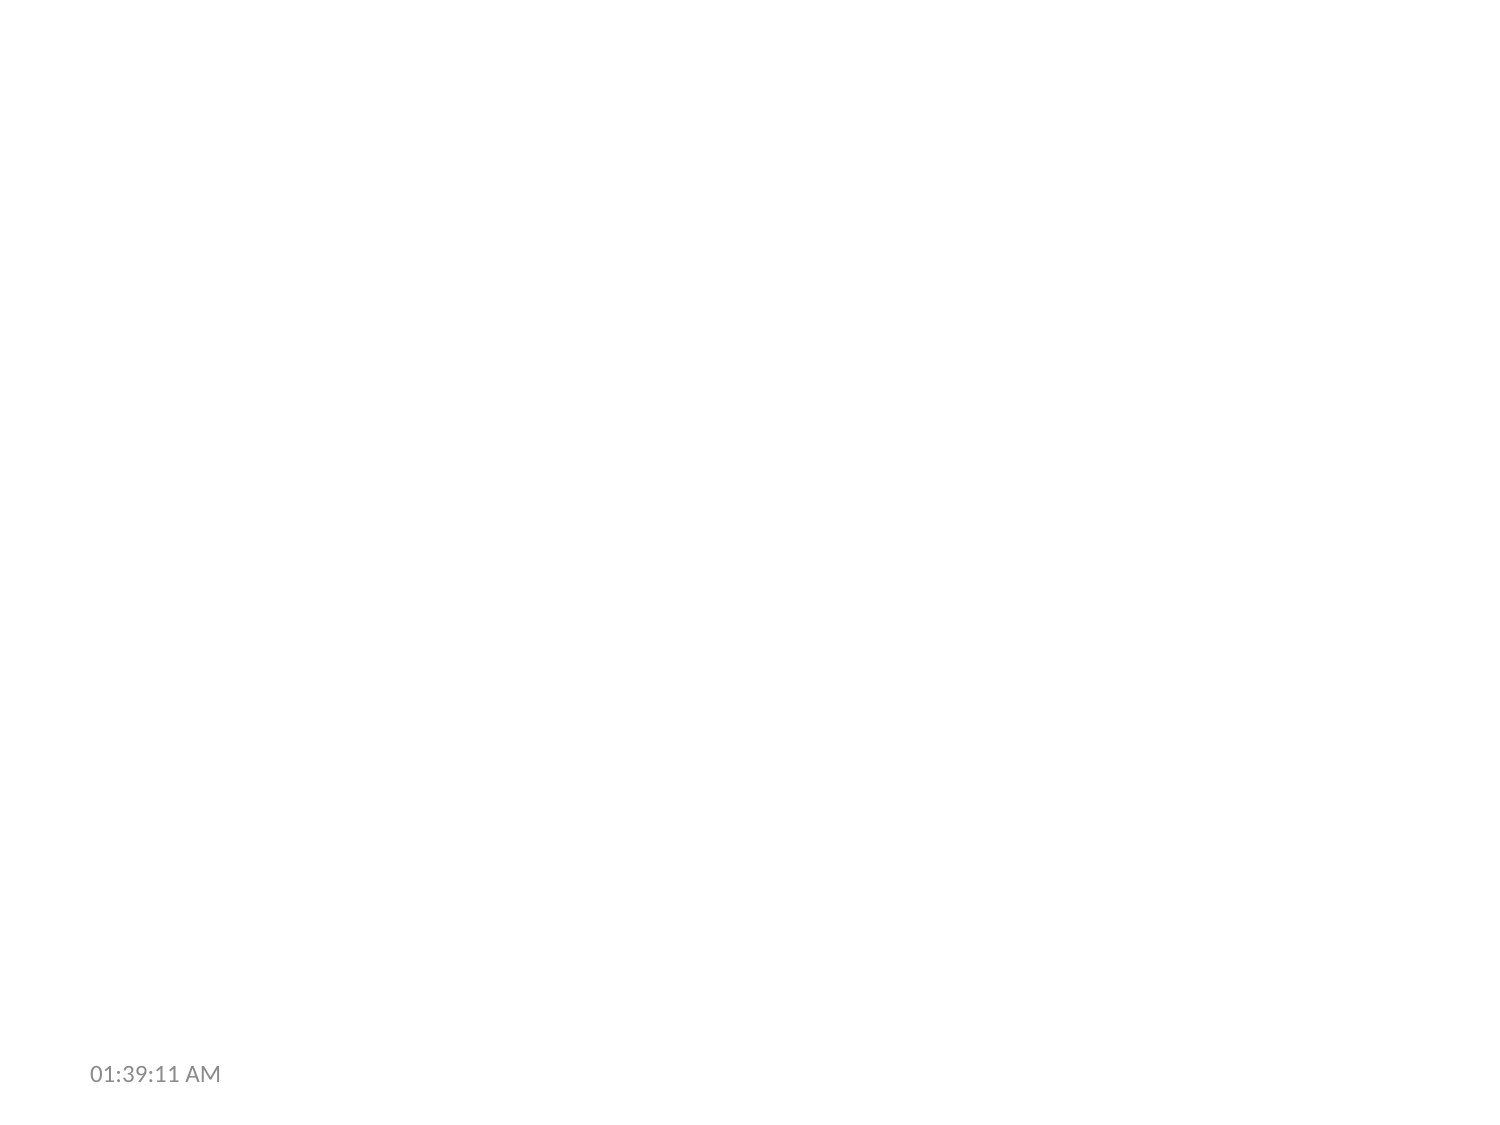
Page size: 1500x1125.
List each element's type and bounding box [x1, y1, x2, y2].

slide_number [75, 1042, 425, 1103]
